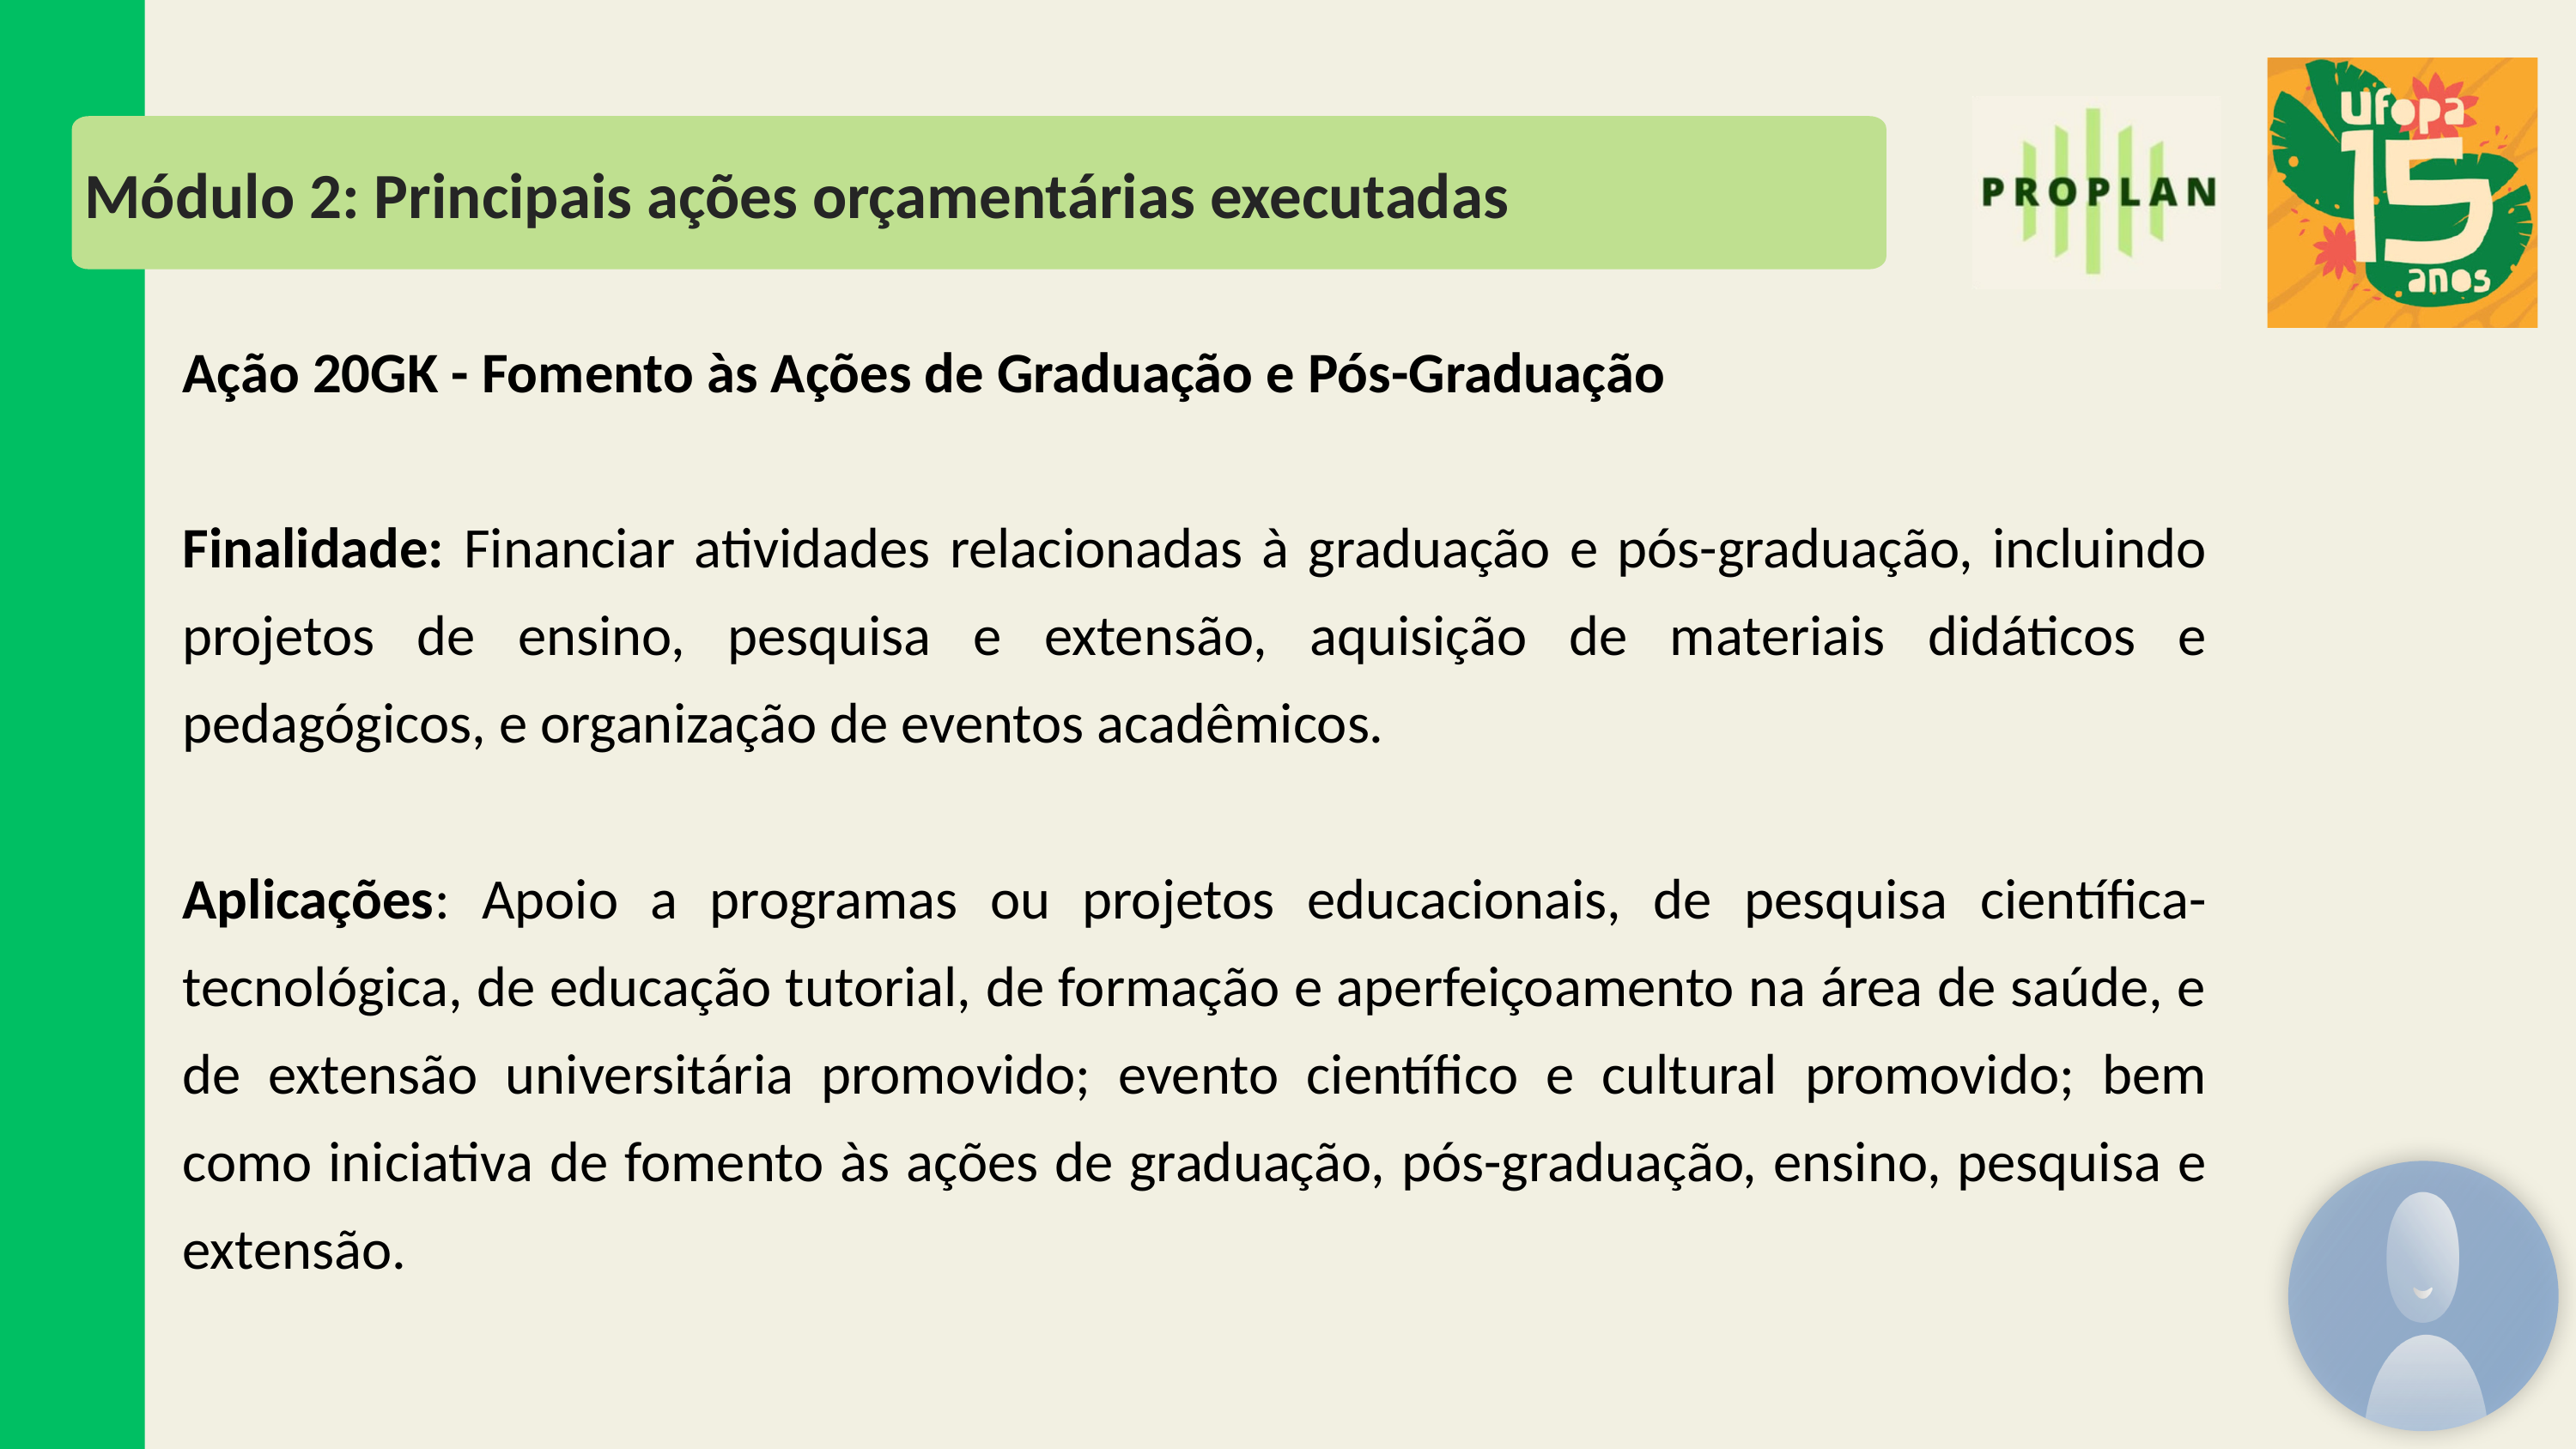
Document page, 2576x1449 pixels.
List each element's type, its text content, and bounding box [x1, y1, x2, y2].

text_box [1971, 96, 2221, 289]
text_box [2267, 58, 2538, 328]
picture [2287, 1161, 2559, 1432]
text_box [71, 115, 1886, 270]
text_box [0, 0, 145, 1449]
text_box Ação 20GK - Fomento às Ações de Graduação e Pós-Graduação Finalidade: Financiar atividades relacionadas à graduação e pós-graduação, incluindo projetos de ensino, pesquisa e extensão, aquisição de materiais didáticos e pedagógicos, e organização de eventos acadêmicos. Aplicações: Apoio a programas ou projetos educacionais, de pesquisa científica-tecnológica, de educação tutorial, de formação e aperfeiçoamento na área de saúde, e de extensão universitária promovido; evento científico e cultural promovido; bem como iniciativa de fomento às ações de graduação, pós-graduação, ensino, pesquisa e extensão. [169, 310, 2221, 1287]
